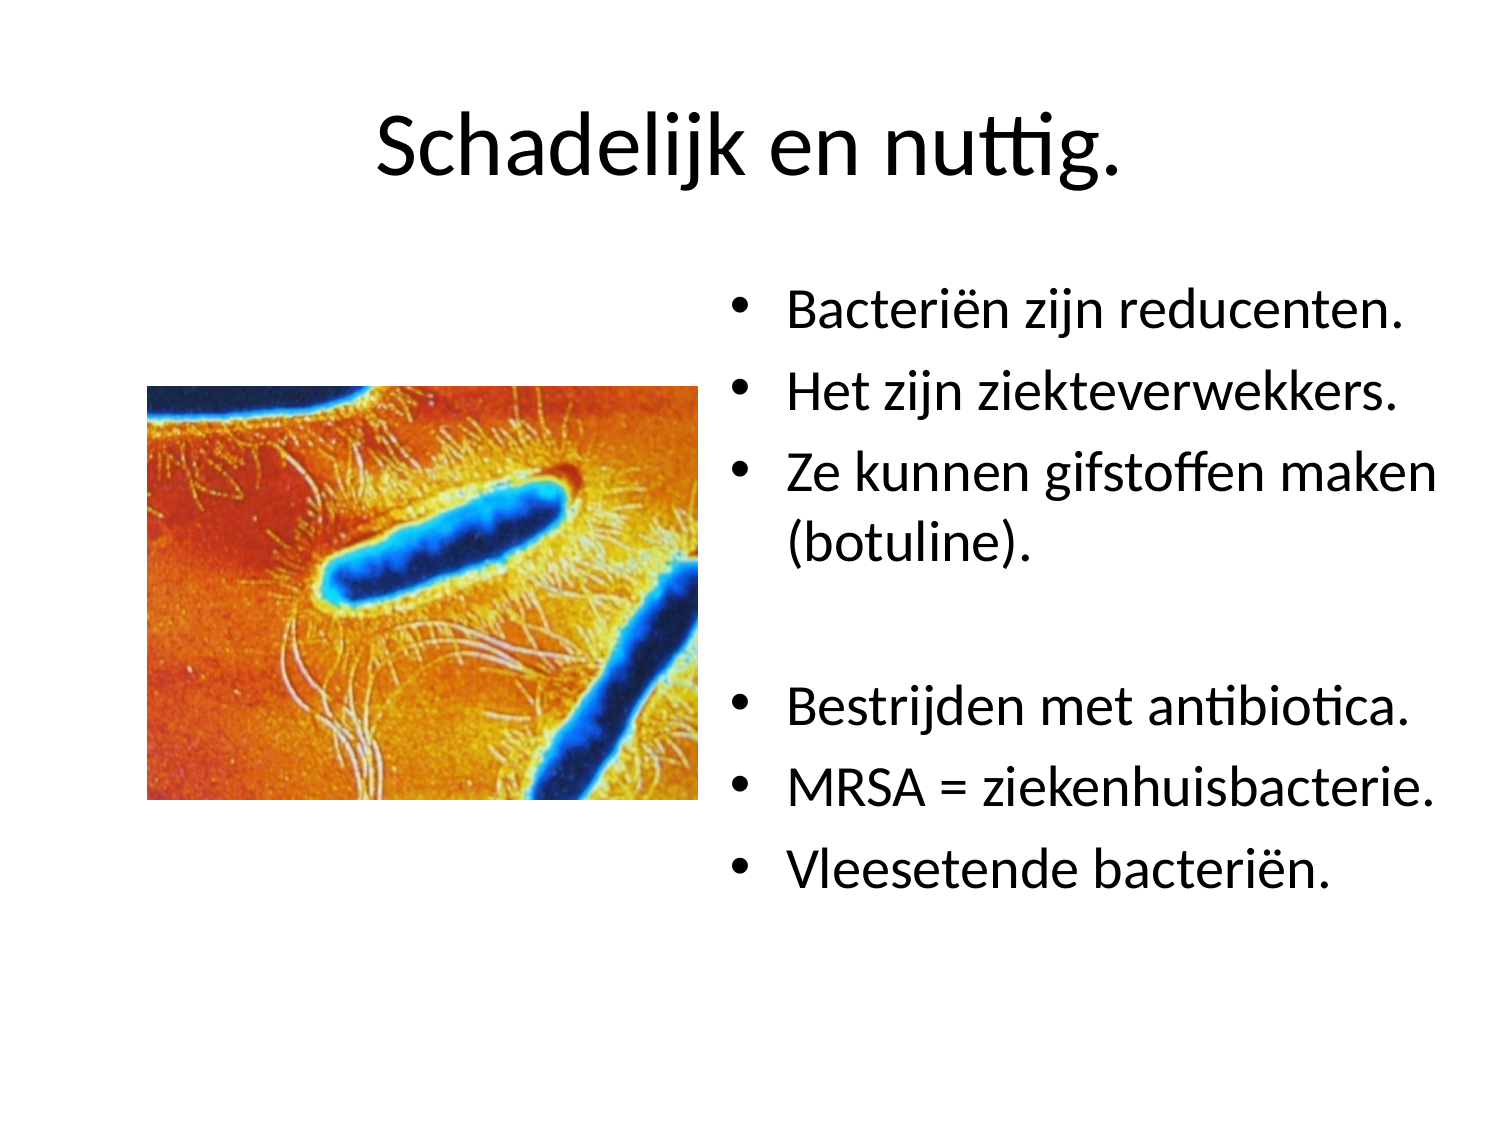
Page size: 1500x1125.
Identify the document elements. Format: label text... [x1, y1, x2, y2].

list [147, 386, 698, 800]
list Bacteriën zijn reducenten. Het zijn ziekteverwekkers. Ze kunnen gifstoffen maken (botuline). Bestrijden met antibiotica. MRSA = ziekenhuisbacterie. Vleesetende bacteriën. [714, 262, 1500, 1005]
title Schadelijk en nuttig. [75, 45, 1425, 233]
